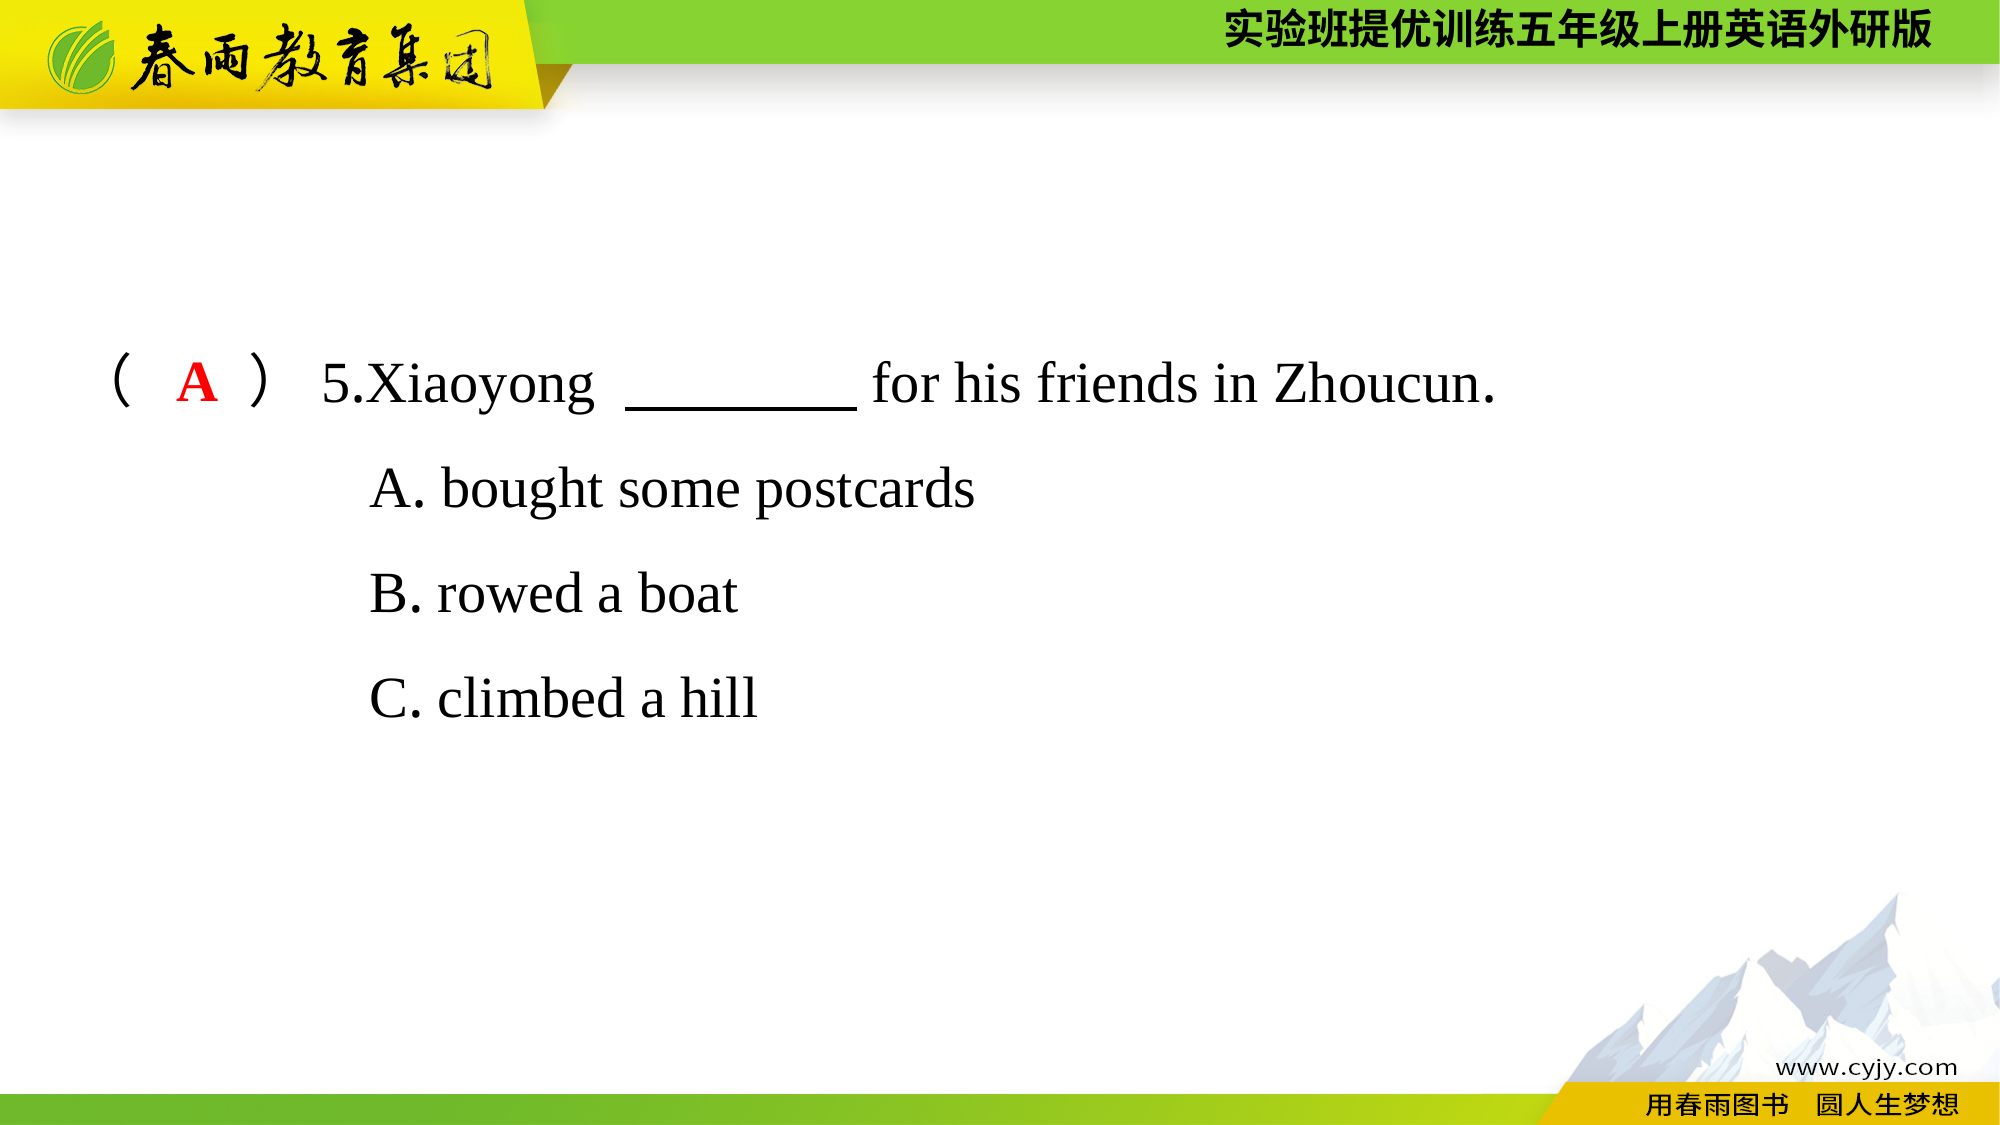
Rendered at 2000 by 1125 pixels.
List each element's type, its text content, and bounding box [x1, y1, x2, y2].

list （ ）5.Xiaoyong for his friends in Zhoucun. A. bought some postcards B. rowed a boat C. climbed a hill [59, 302, 1944, 728]
text_box A [161, 300, 234, 420]
picture [0, 0, 2000, 1125]
